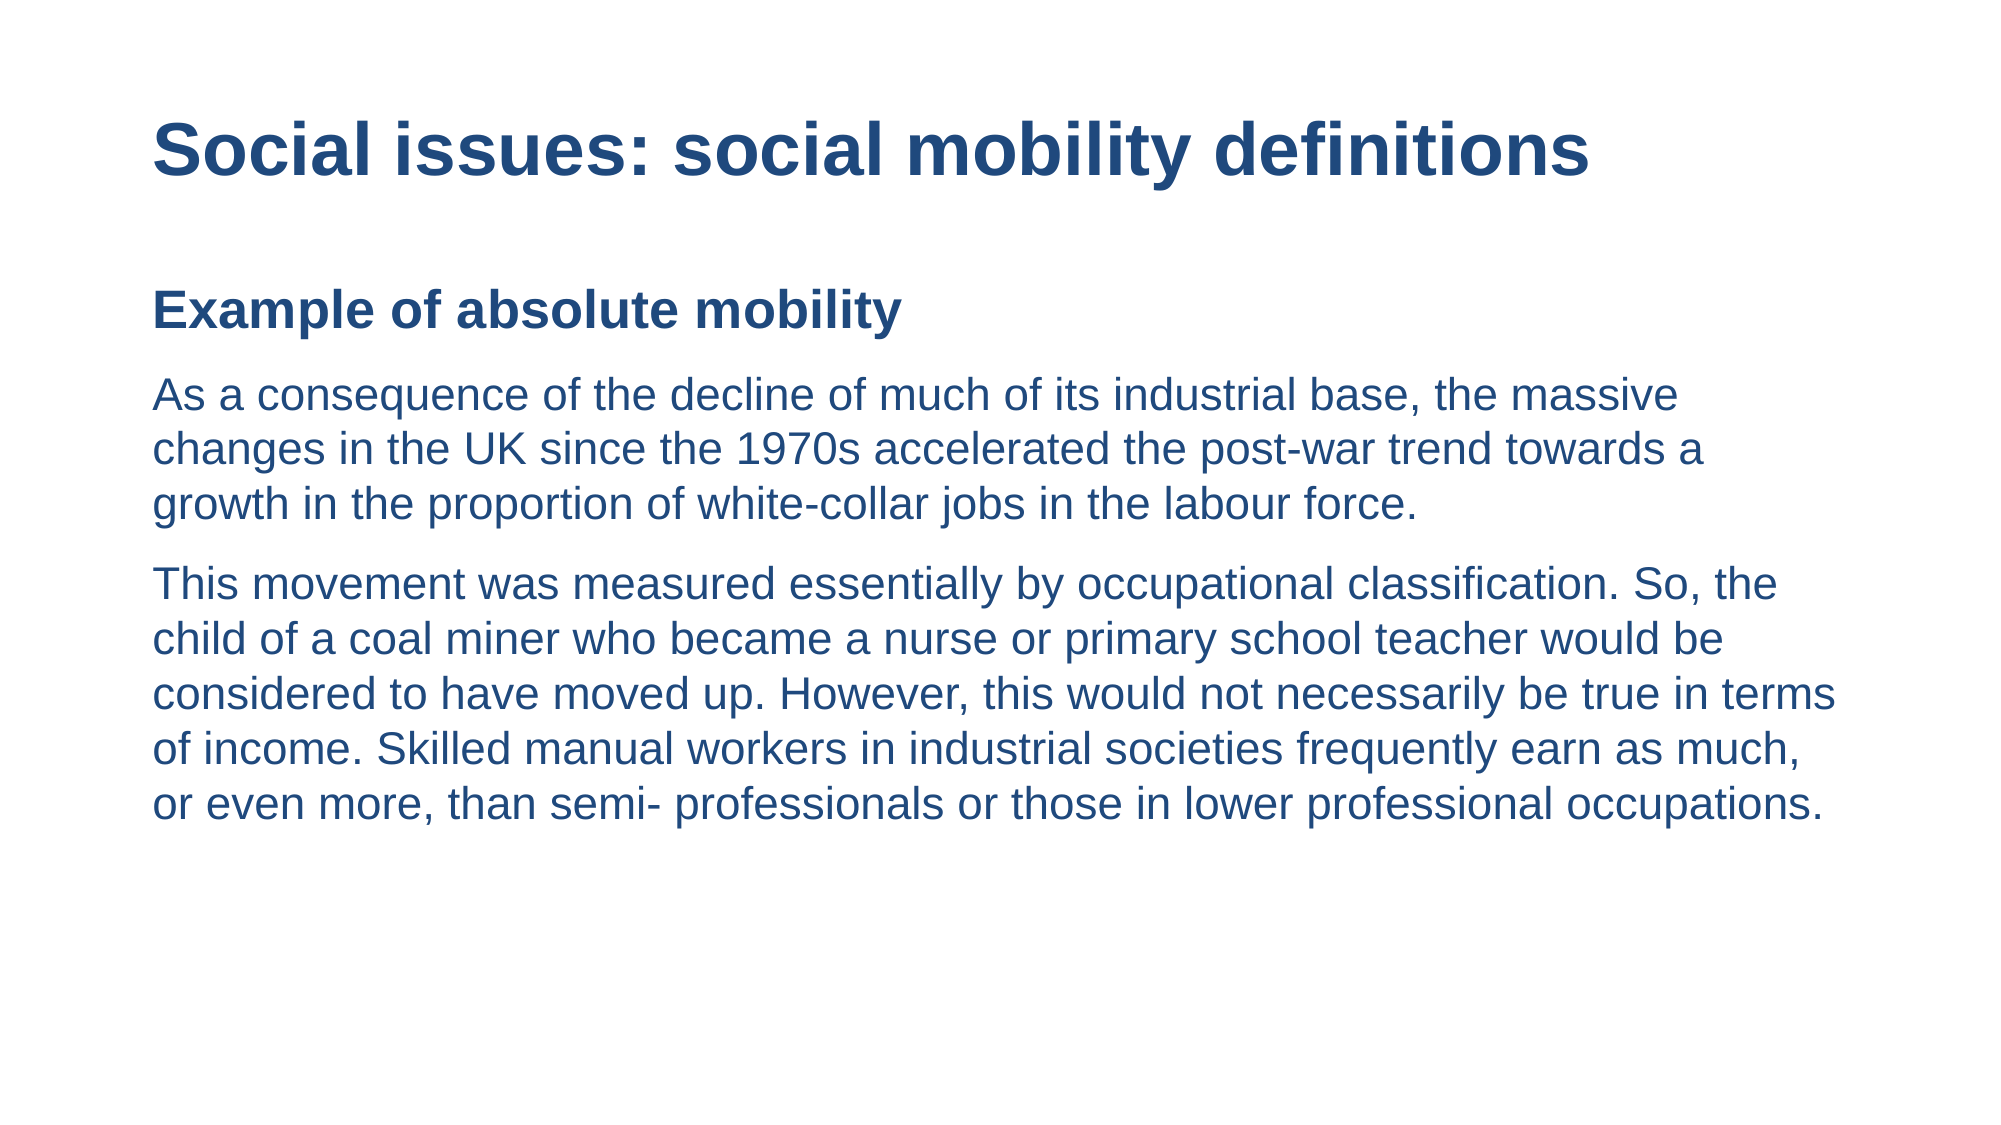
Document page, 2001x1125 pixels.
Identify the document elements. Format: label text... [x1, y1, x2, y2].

title Social issues: social mobility definitions [137, 97, 1863, 315]
list Example of absolute mobility As a consequence of the decline of much of its industrial base, the massive changes in the UK since the 1970s accelerated the post-war trend towards a growth in the proportion of white-collar jobs in the labour force. This movement was measured essentially by occupational classification. So, the child of a coal miner who became a nurse or primary school teacher would be considered to have moved up. However, this would not necessarily be true in terms of income. Skilled manual workers in industrial societies frequently earn as much, or even more, than semi- professionals or those in lower professional occupations. [137, 315, 1863, 981]
